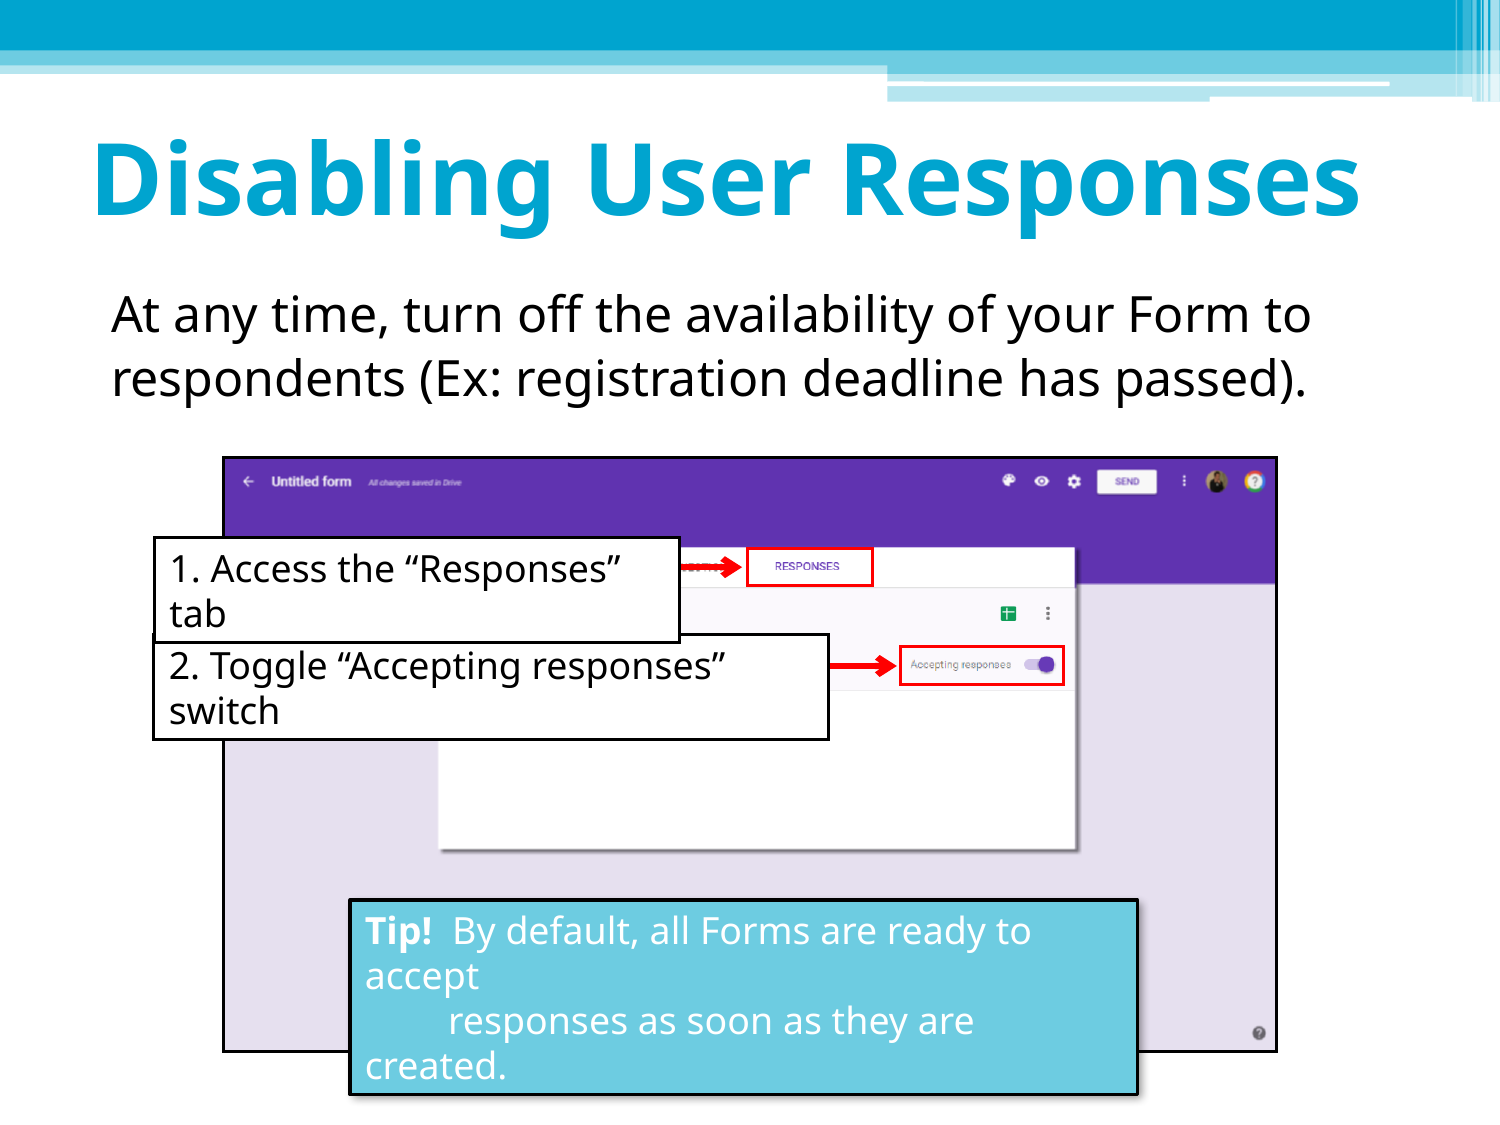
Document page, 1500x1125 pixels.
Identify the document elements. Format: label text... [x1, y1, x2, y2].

text_box 1. Access the “Responses” tab [154, 537, 224, 643]
text_box 2. Toggle “Accepting responses” switch [153, 634, 224, 740]
text_box Tip! By default, all Forms are ready to accept responses as soon as they are created. [350, 1050, 1138, 1095]
title Disabling User Responses [75, 75, 1500, 288]
list At any time, turn off the availability of your Form to respondents (Ex: registration deadline has passed). [75, 288, 1418, 500]
picture [224, 458, 1275, 1050]
